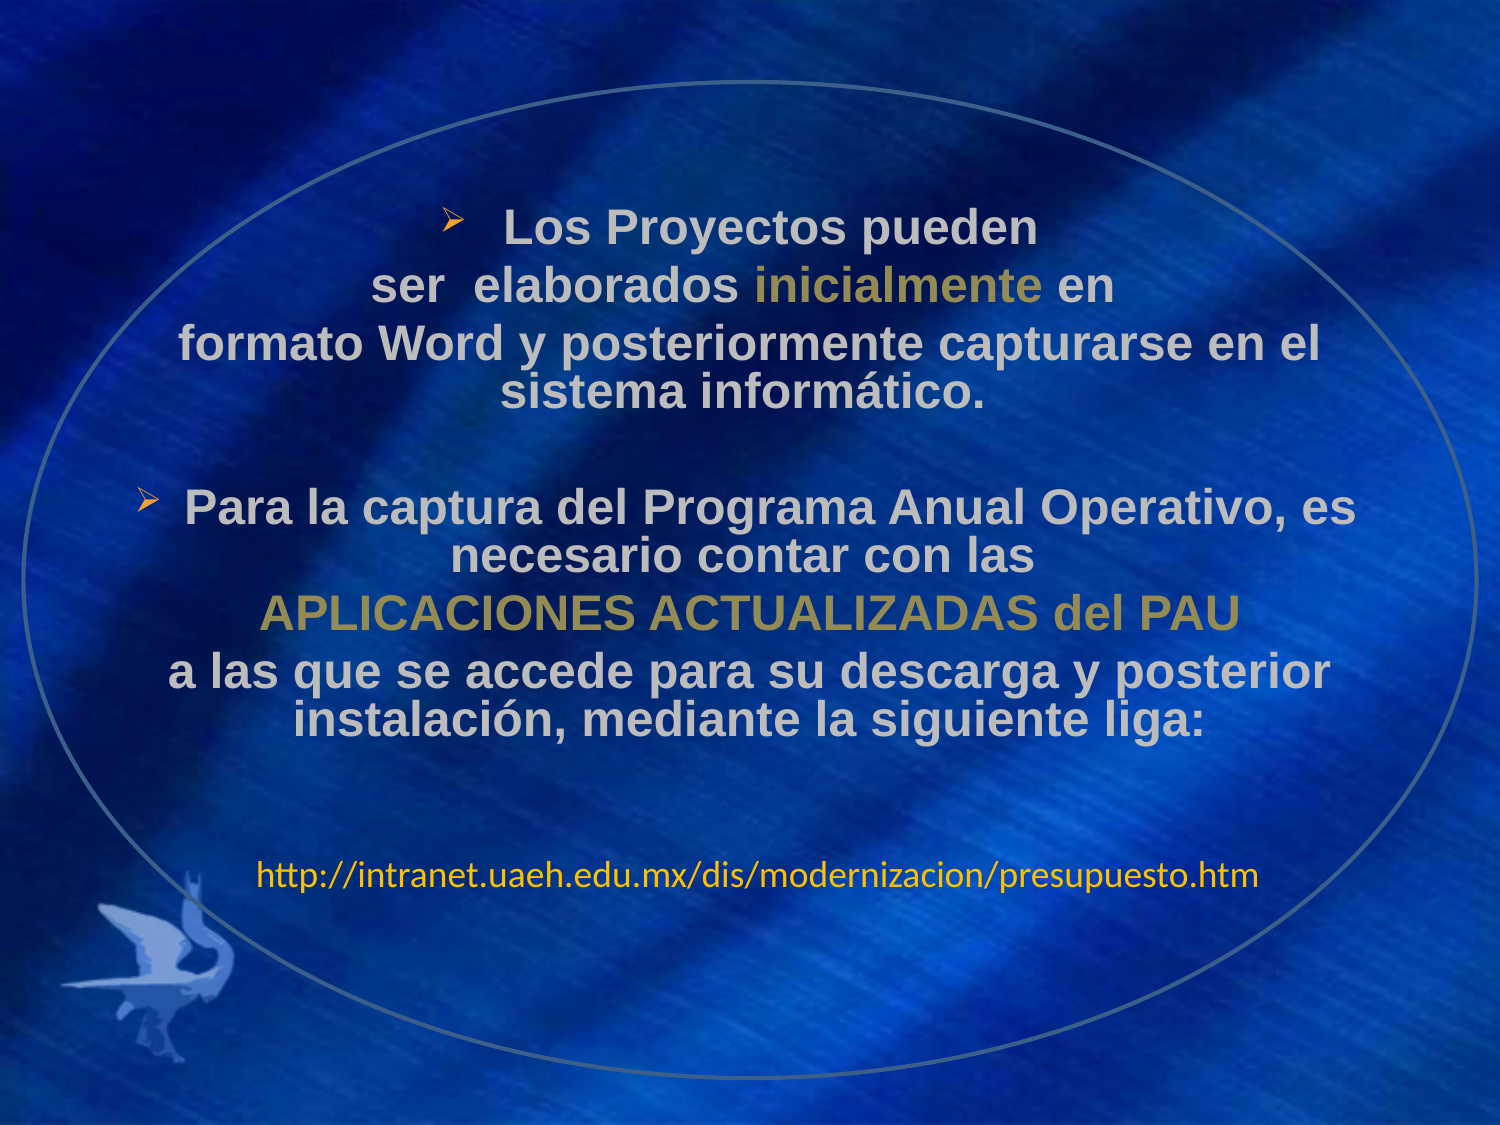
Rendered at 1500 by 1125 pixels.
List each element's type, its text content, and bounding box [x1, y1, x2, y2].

text_box [254, 947, 1246, 1081]
picture [0, 0, 1500, 1125]
text_box [21, 332, 1479, 938]
text_box [277, 79, 1222, 199]
text_box http://intranet.uaeh.edu.mx/dis/modernizacion/presupuesto.htm [241, 798, 1293, 947]
text_box Los Proyectos pueden ser elaborados inicialmente en formato Word y posteriormente capturarse en el sistema informático. Para la captura del Programa Anual Operativo, es necesario contar con las APLICACIONES ACTUALIZADAS del PAU a las que se accede para su descarga y posterior instalación, mediante la siguiente liga: [117, 199, 1383, 754]
